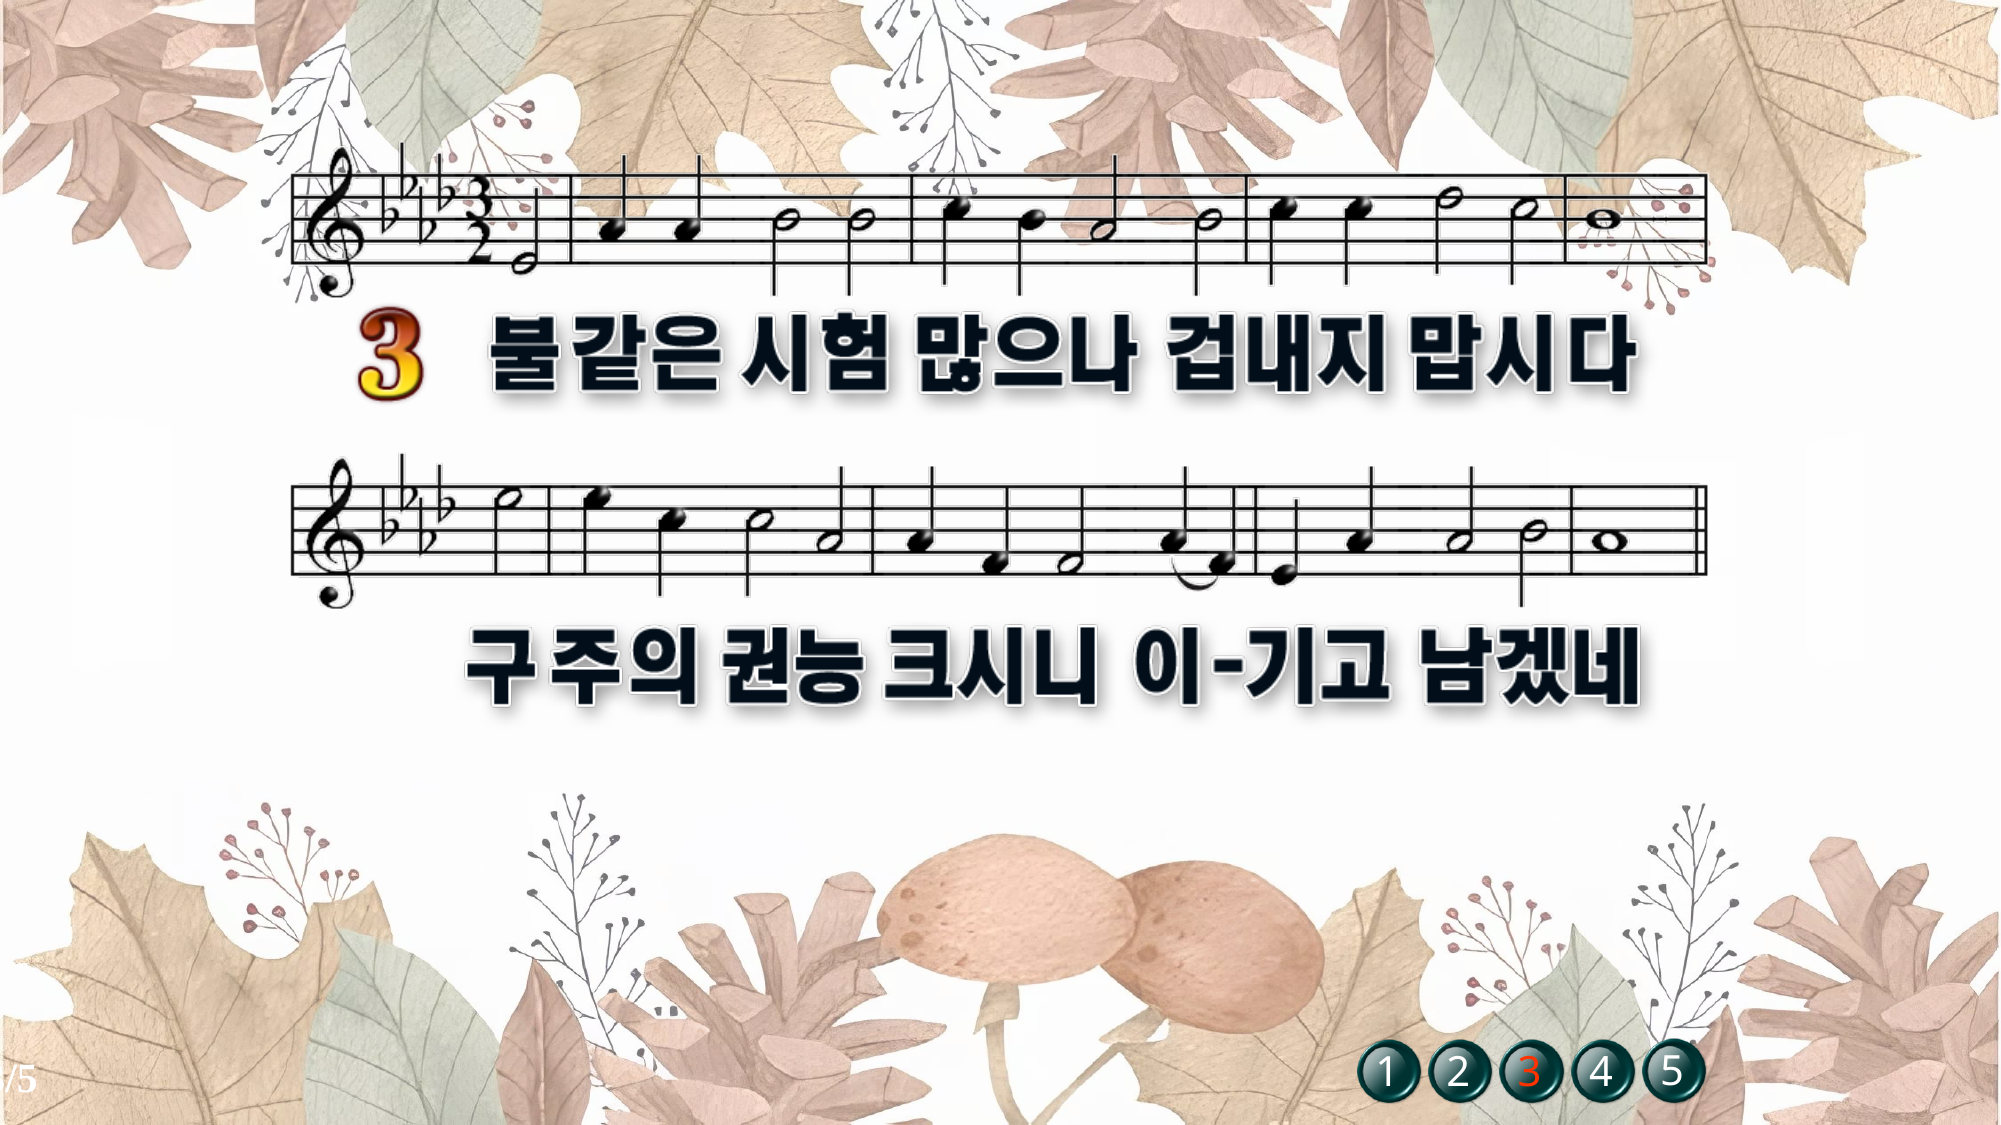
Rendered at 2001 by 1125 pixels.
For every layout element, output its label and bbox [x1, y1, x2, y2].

text_box [1354, 1035, 1424, 1106]
text_box [1496, 1035, 1567, 1106]
text_box [1568, 1035, 1638, 1106]
picture [0, 0, 2001, 1125]
text_box [1639, 1034, 1709, 1106]
text_box [1425, 1035, 1496, 1106]
